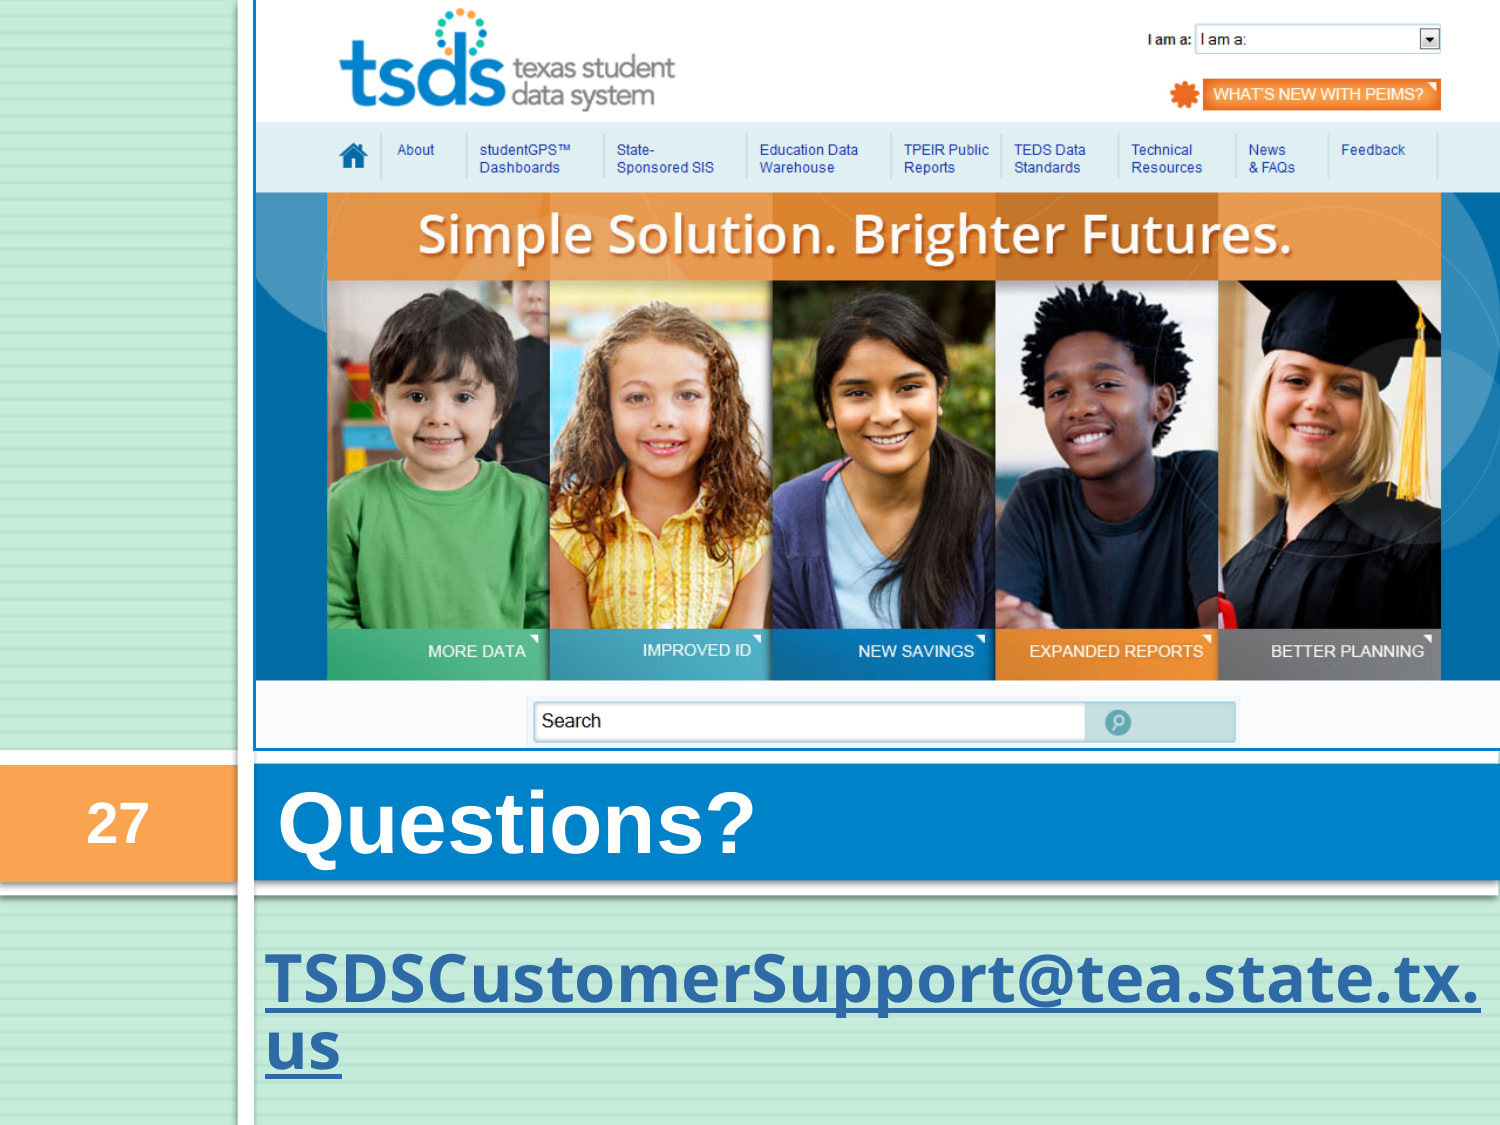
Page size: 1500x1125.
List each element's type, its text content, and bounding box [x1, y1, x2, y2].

picture [255, 0, 1500, 749]
text_box TSDSCustomerSupport@tea.state.tx.us [249, 912, 1500, 1050]
title Questions? [262, 762, 1463, 875]
slide_number 26 [0, 765, 238, 875]
